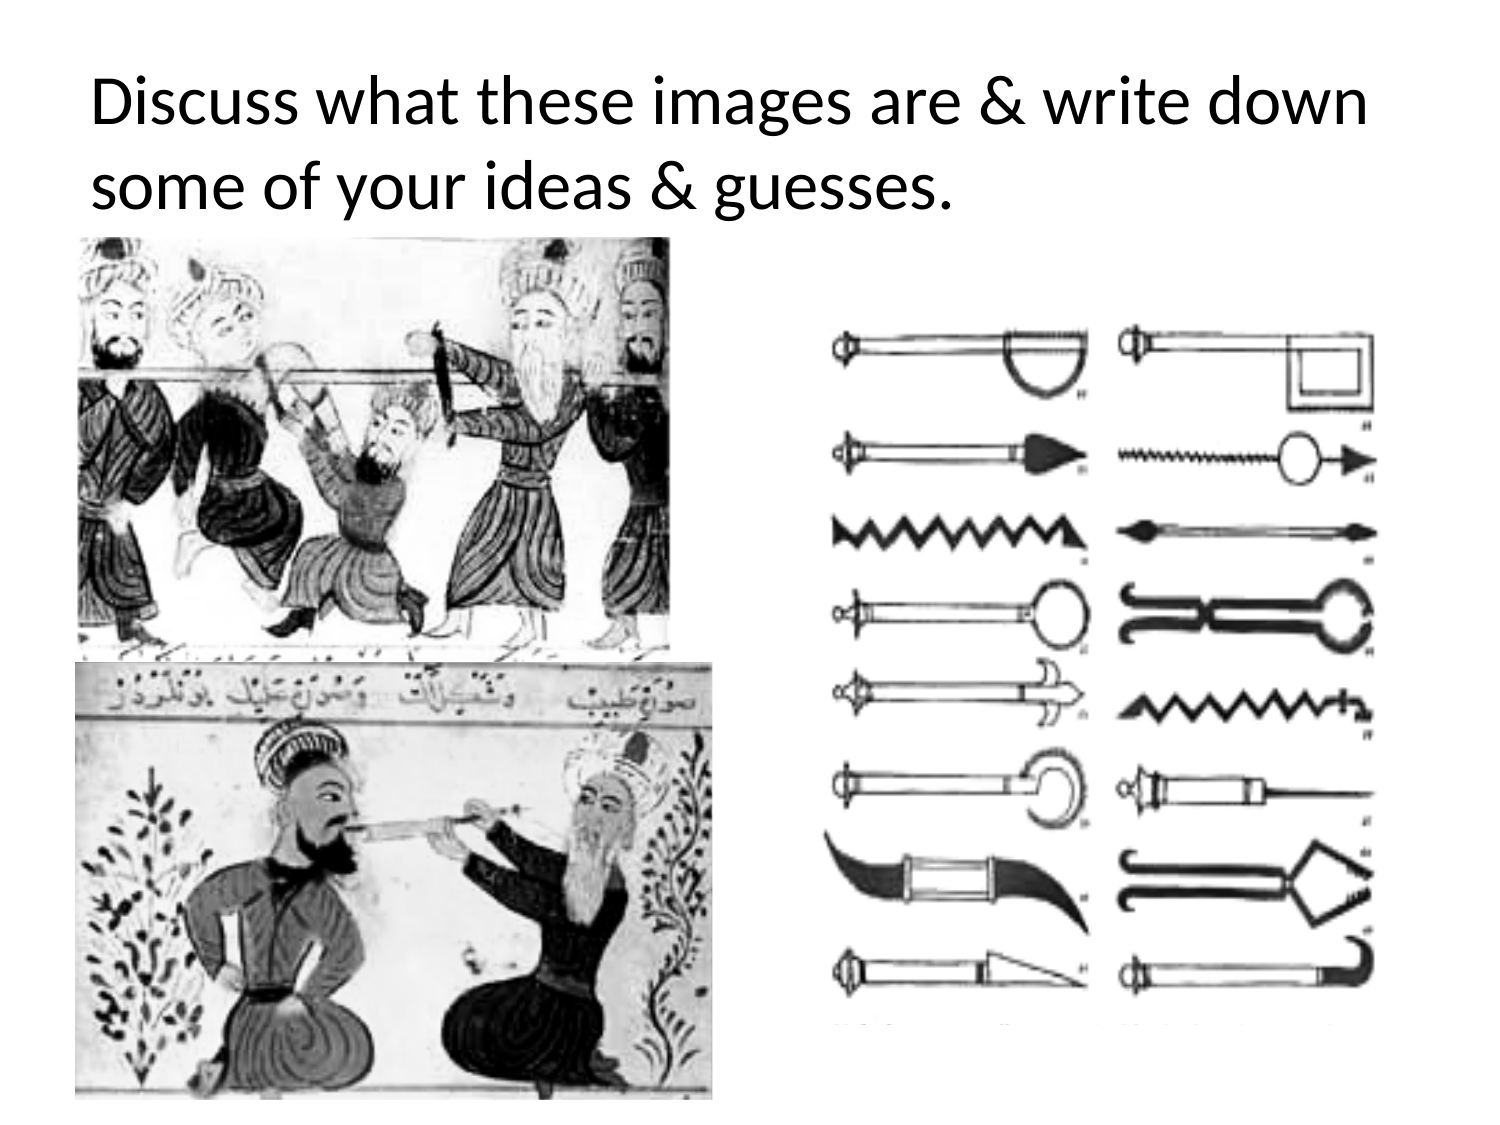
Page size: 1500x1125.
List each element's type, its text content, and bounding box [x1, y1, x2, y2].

picture [74, 237, 676, 662]
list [74, 662, 713, 1101]
title Discuss what these images are & write down some of your ideas & guesses. [75, 45, 1425, 233]
picture [762, 274, 1450, 1026]
